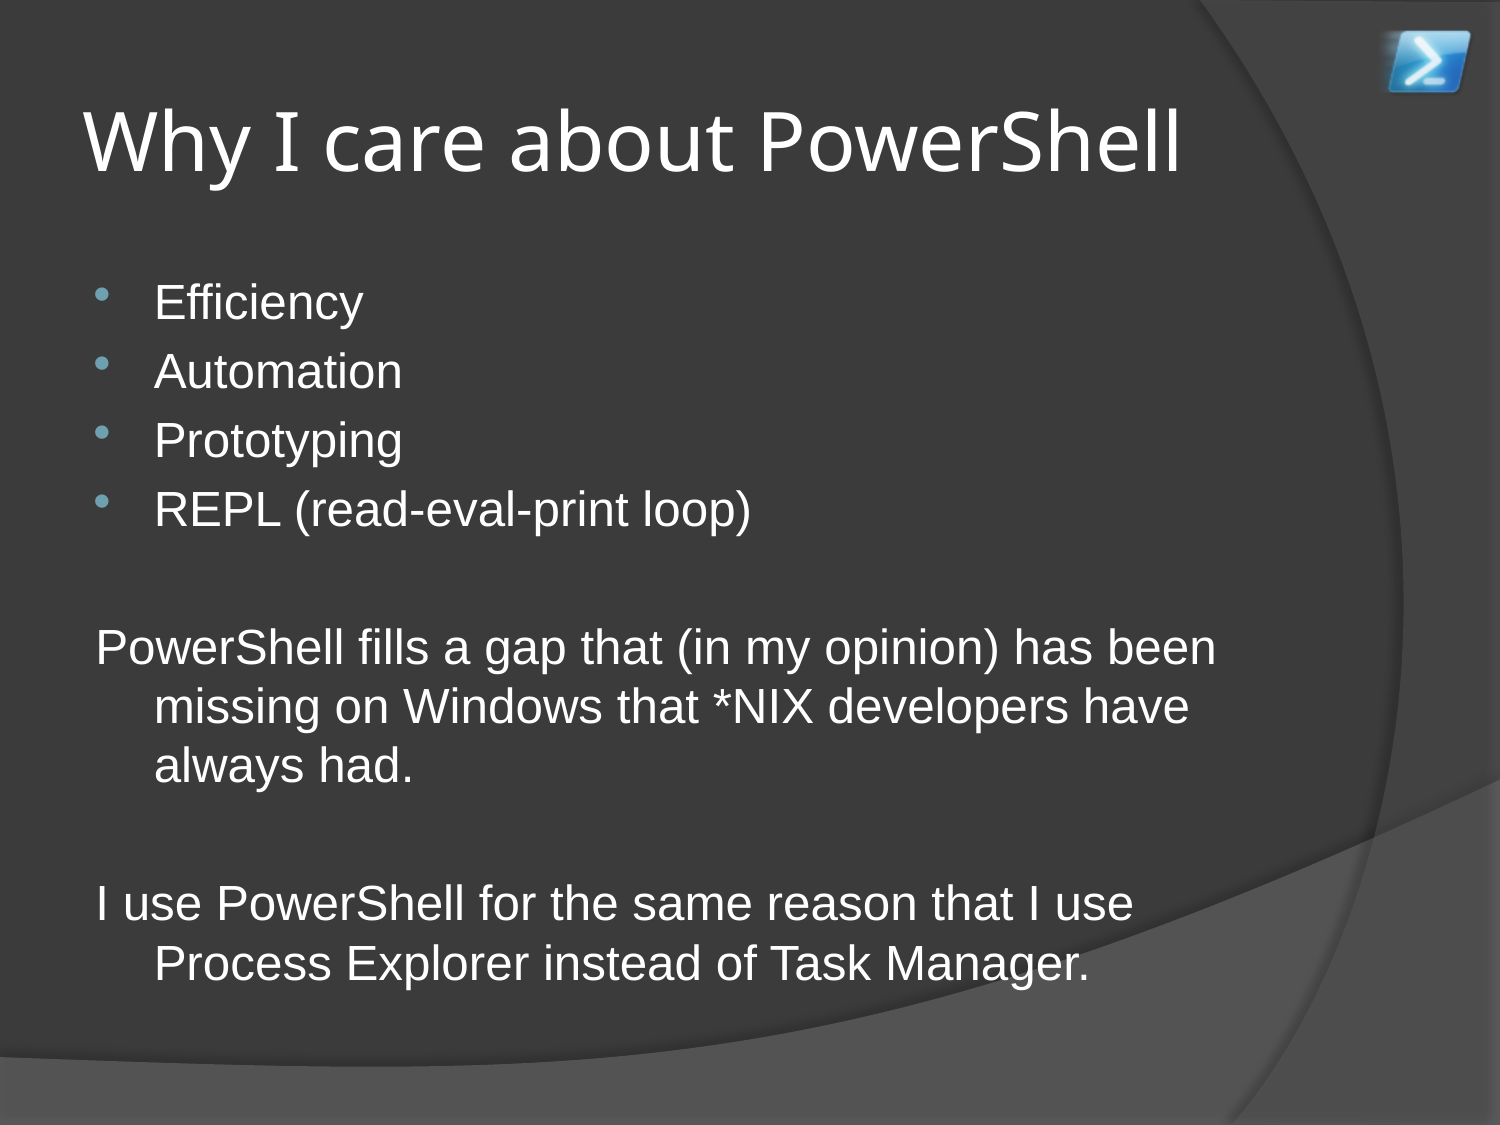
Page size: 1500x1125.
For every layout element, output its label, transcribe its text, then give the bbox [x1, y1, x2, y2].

list Efficiency Automation Prototyping REPL (read-eval-print loop) PowerShell fills a gap that (in my opinion) has been missing on Windows that *NIX developers have always had. I use PowerShell for the same reason that I use Process Explorer instead of Task Manager. [75, 262, 1300, 1005]
picture [1374, 12, 1475, 113]
title Why I care about PowerShell [75, 45, 1300, 233]
